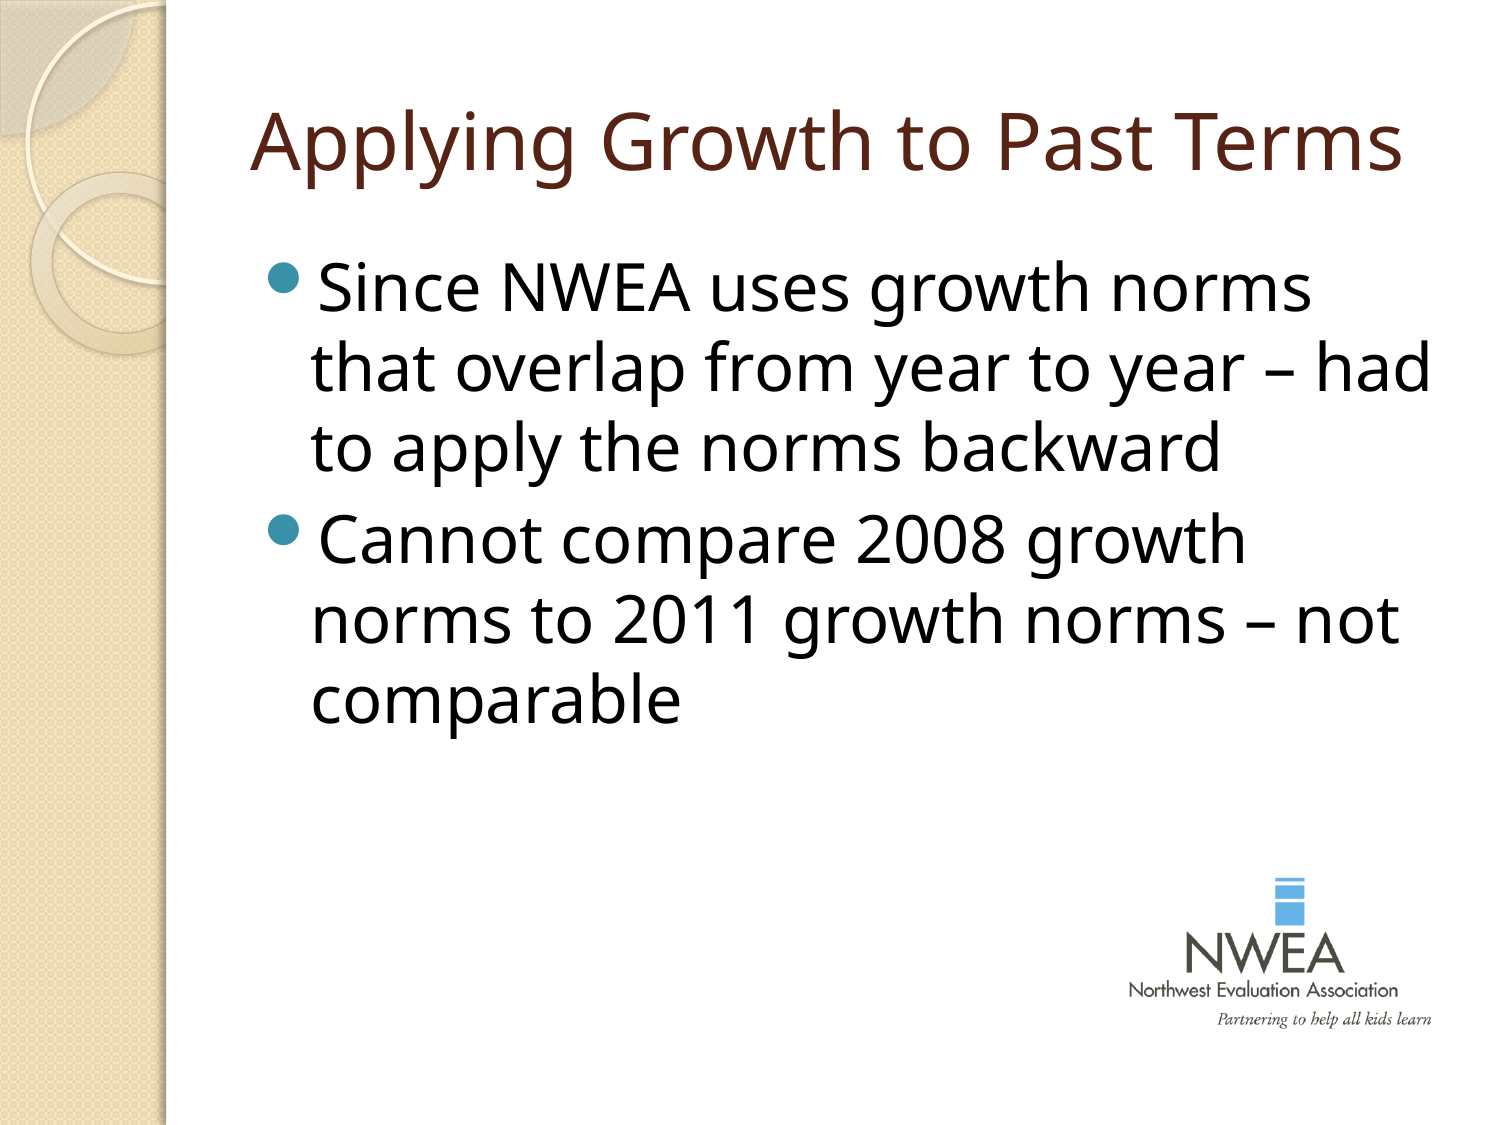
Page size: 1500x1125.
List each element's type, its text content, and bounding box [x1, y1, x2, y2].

picture [1099, 849, 1460, 1057]
list Since NWEA uses growth norms that overlap from year to year – had to apply the norms backward Cannot compare 2008 growth norms to 2011 growth norms – not comparable [235, 237, 1466, 1025]
title Applying Growth to Past Terms [235, 45, 1466, 233]
